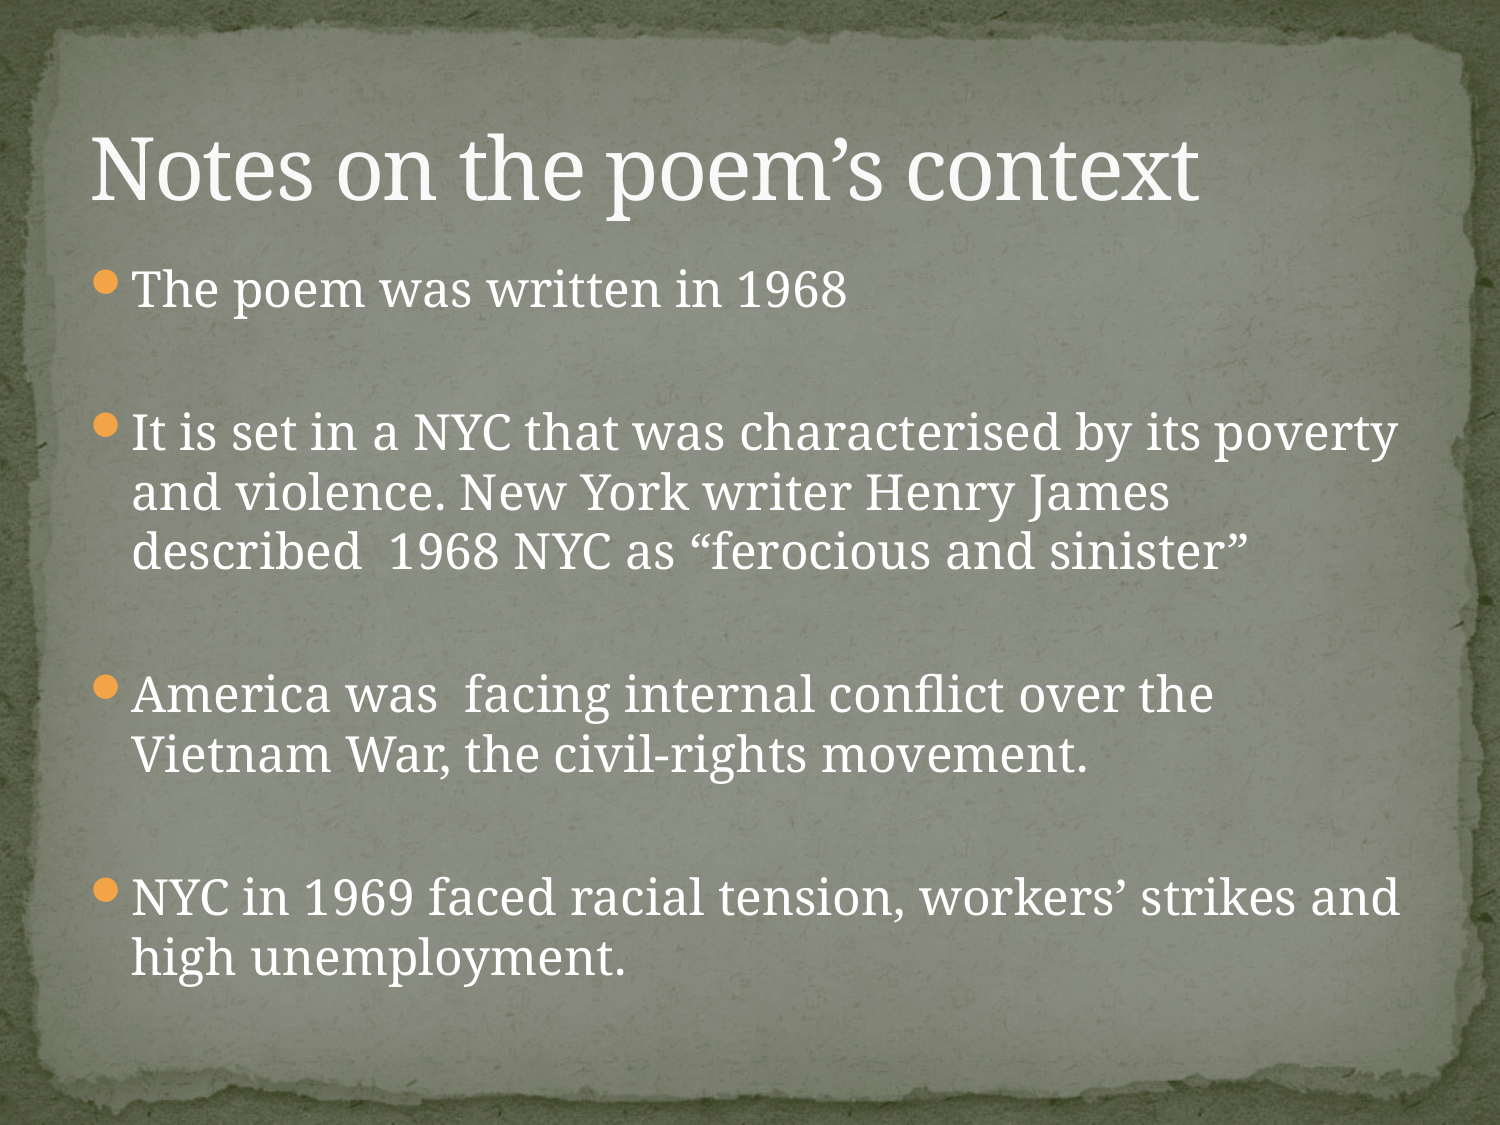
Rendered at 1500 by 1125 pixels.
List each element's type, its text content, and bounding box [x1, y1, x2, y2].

list The poem was written in 1968 It is set in a NYC that was characterised by its poverty and violence. New York writer Henry James described 1968 NYC as “ferocious and sinister” America was facing internal conflict over the Vietnam War, the civil-rights movement. NYC in 1969 faced racial tension, workers’ strikes and high unemployment. [75, 249, 1425, 1000]
title Notes on the poem’s context [74, 24, 1425, 225]
